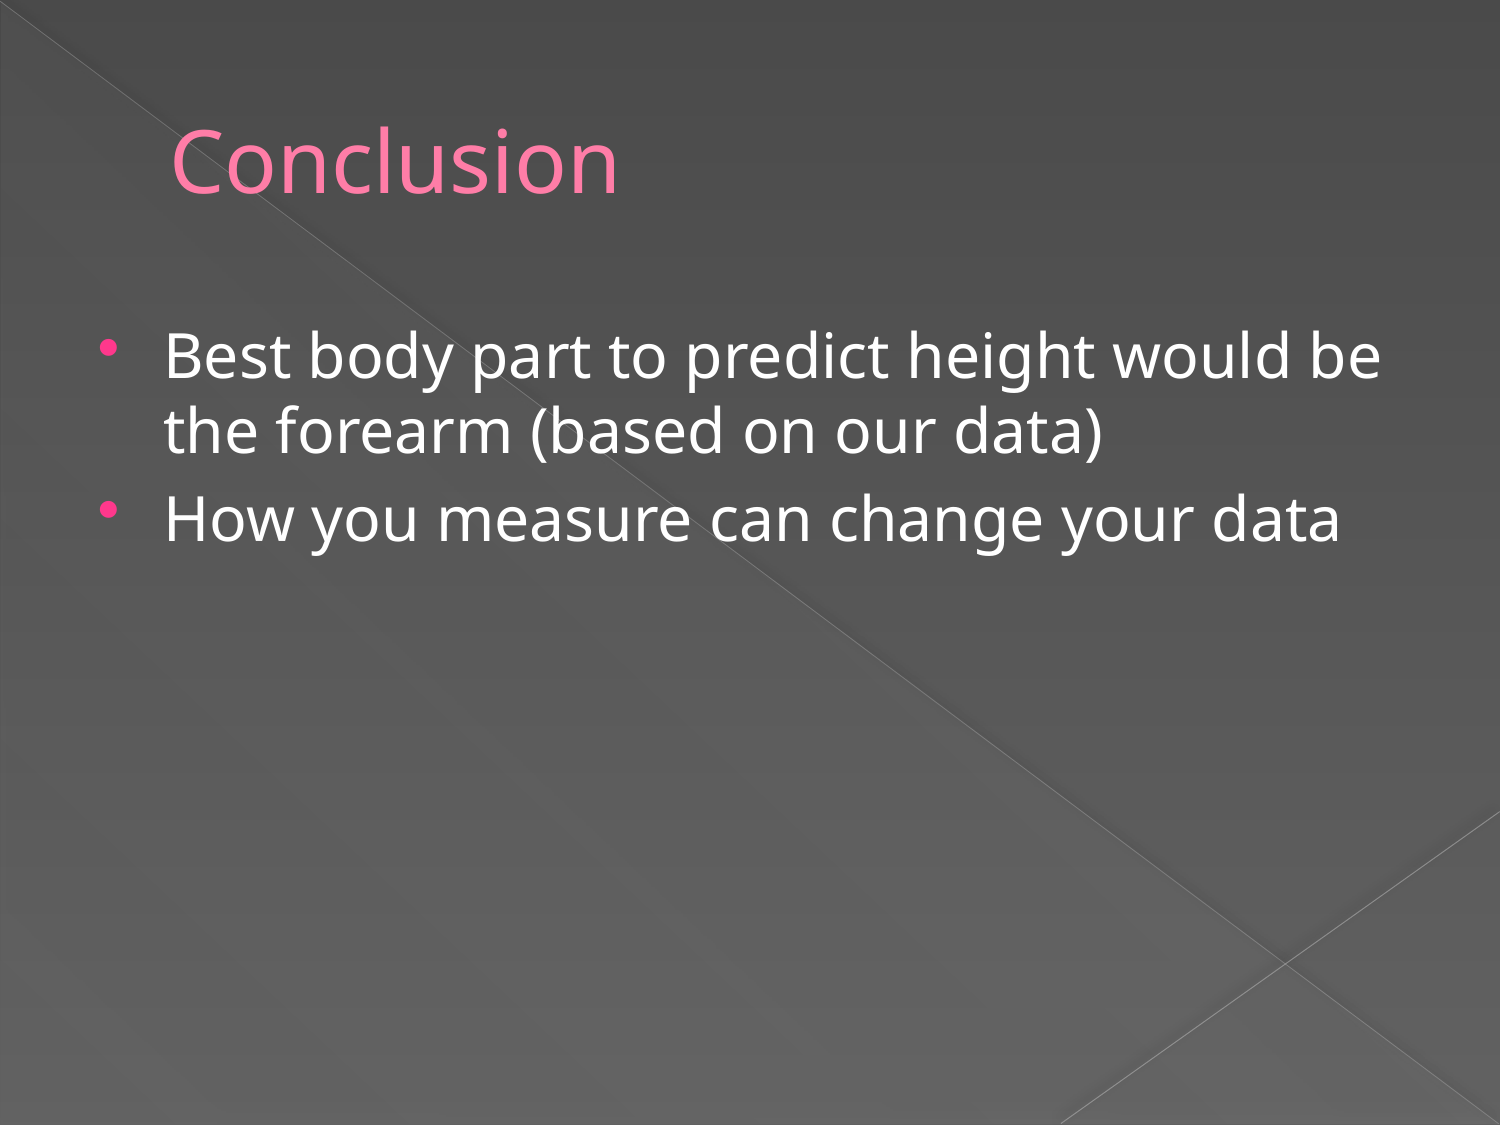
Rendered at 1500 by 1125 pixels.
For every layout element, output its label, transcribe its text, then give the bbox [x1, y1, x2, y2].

title Conclusion [75, 43, 1425, 274]
list Best body part to predict height would be the forearm (based on our data) How you measure can change your data [75, 308, 1425, 1059]
